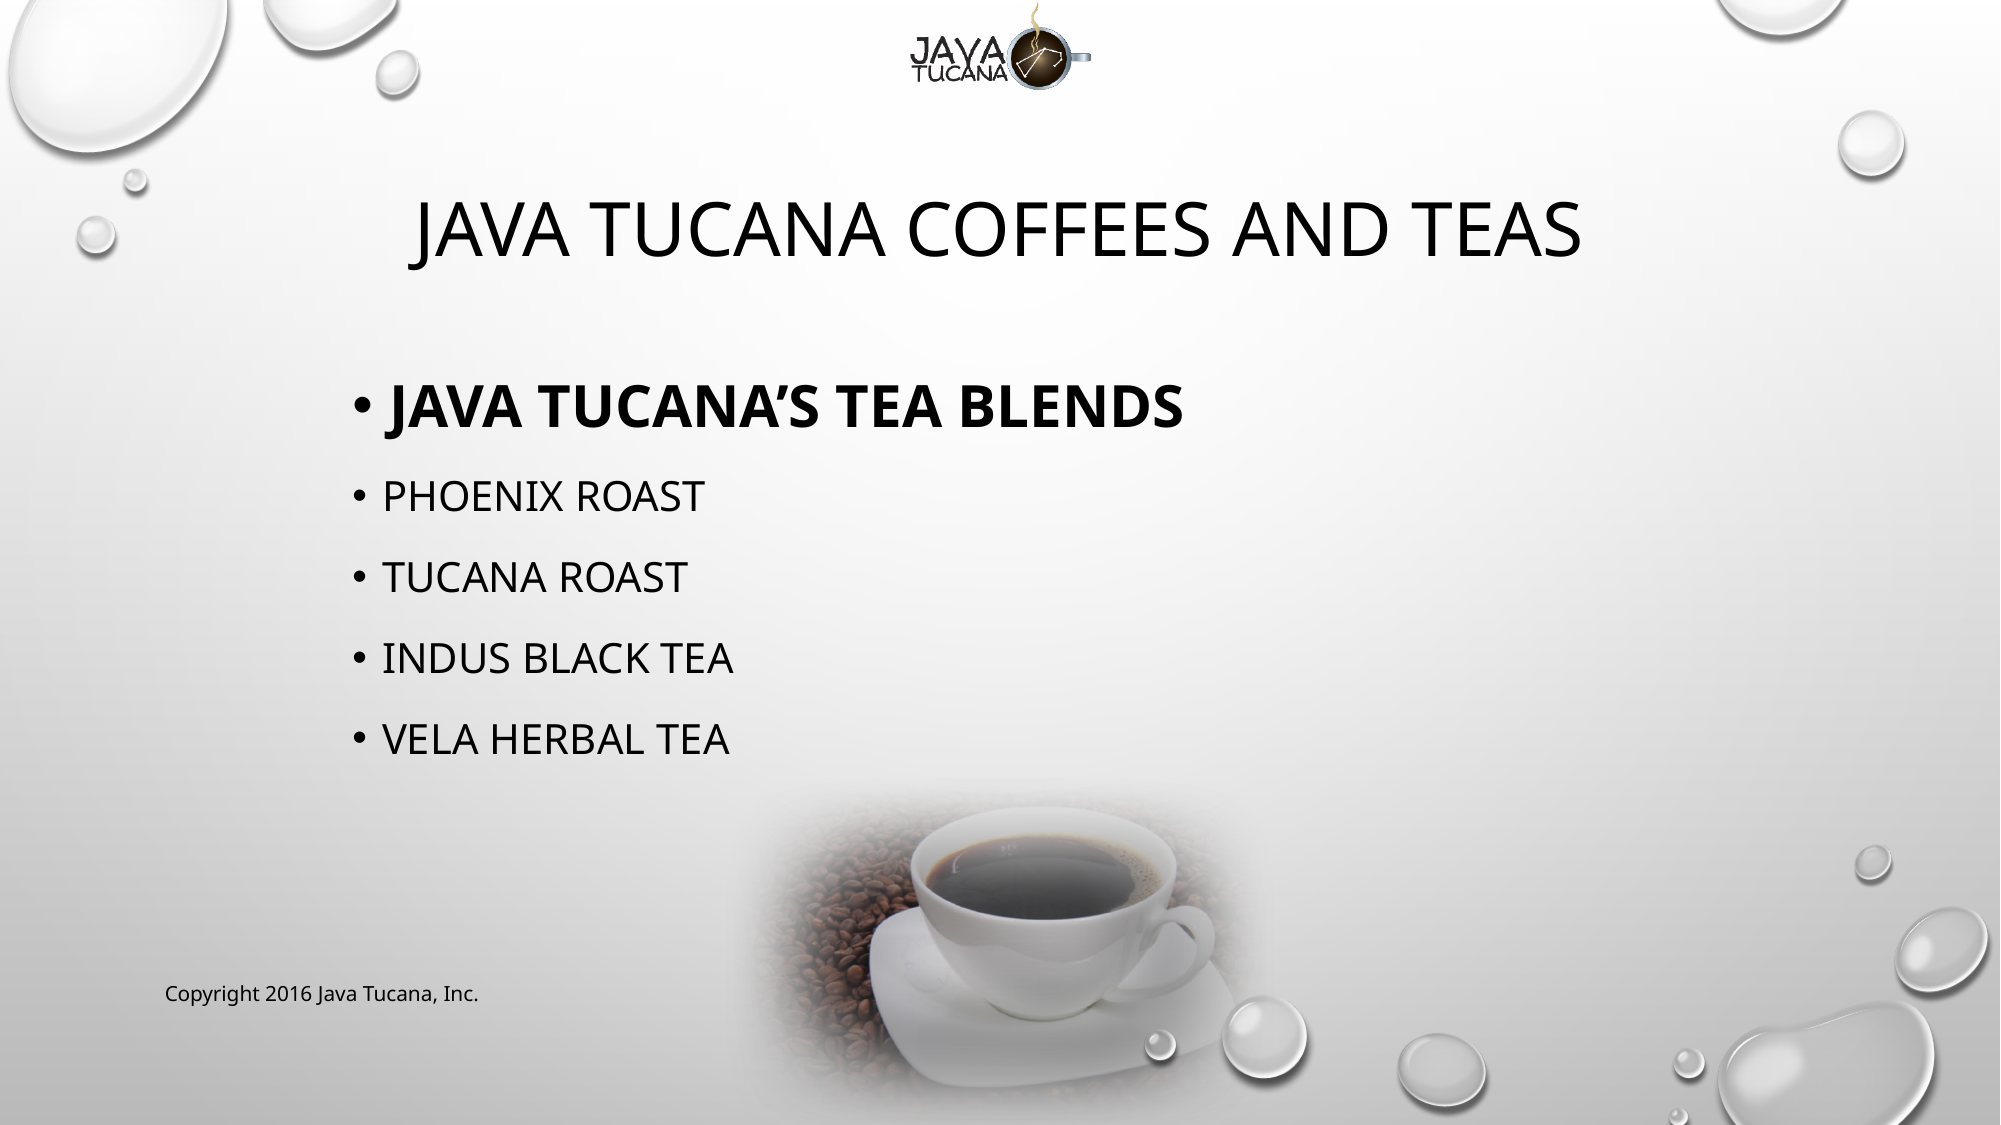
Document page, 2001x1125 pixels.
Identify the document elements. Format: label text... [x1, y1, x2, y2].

list Java Tucana’s tea blends Phoenix Roast Tucana Roast Indus black tea Vela herbal tea [337, 347, 1673, 1008]
picture [0, 0, 2000, 1125]
footer Copyright 2016 Java Tucana, Inc. [149, 965, 1245, 1025]
title Java Tucana Coffees and Teas [149, 101, 1851, 364]
